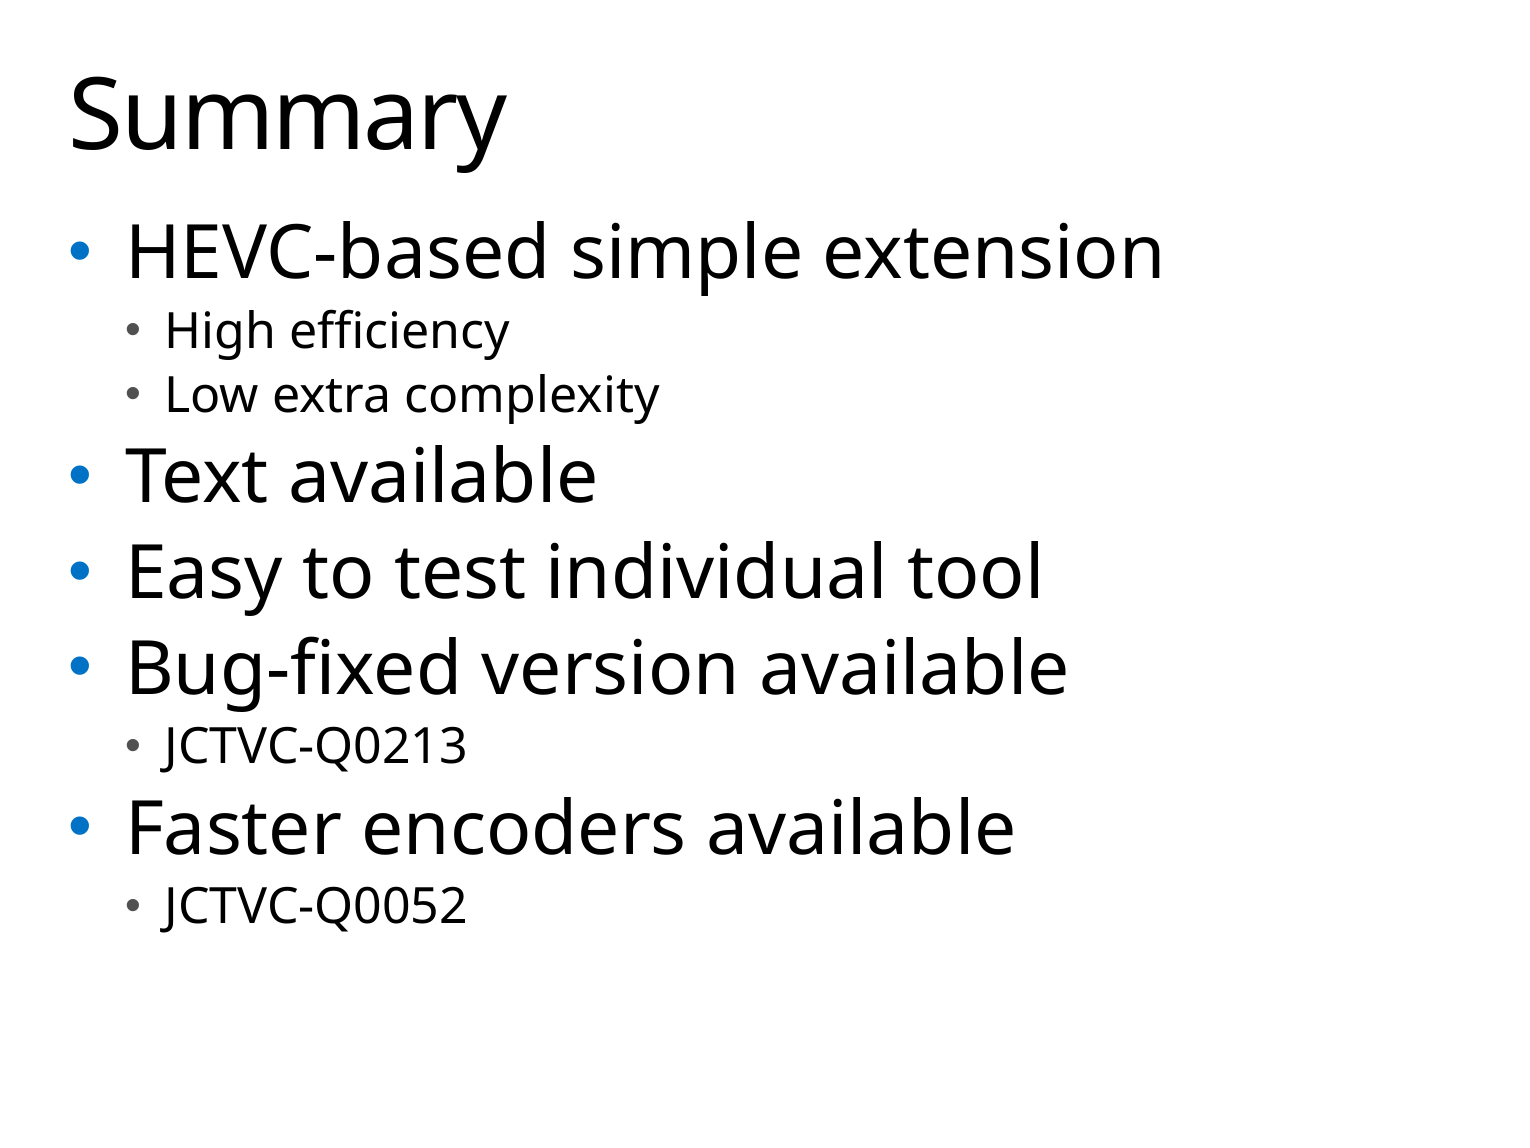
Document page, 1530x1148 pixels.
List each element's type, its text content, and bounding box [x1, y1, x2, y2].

title Summary [44, 48, 1485, 199]
list HEVC-based simple extension High efficiency Low extra complexity Text available Easy to test individual tool Bug-fixed version available JCTVC-Q0213 Faster encoders available JCTVC-Q0052 [44, 199, 1485, 978]
